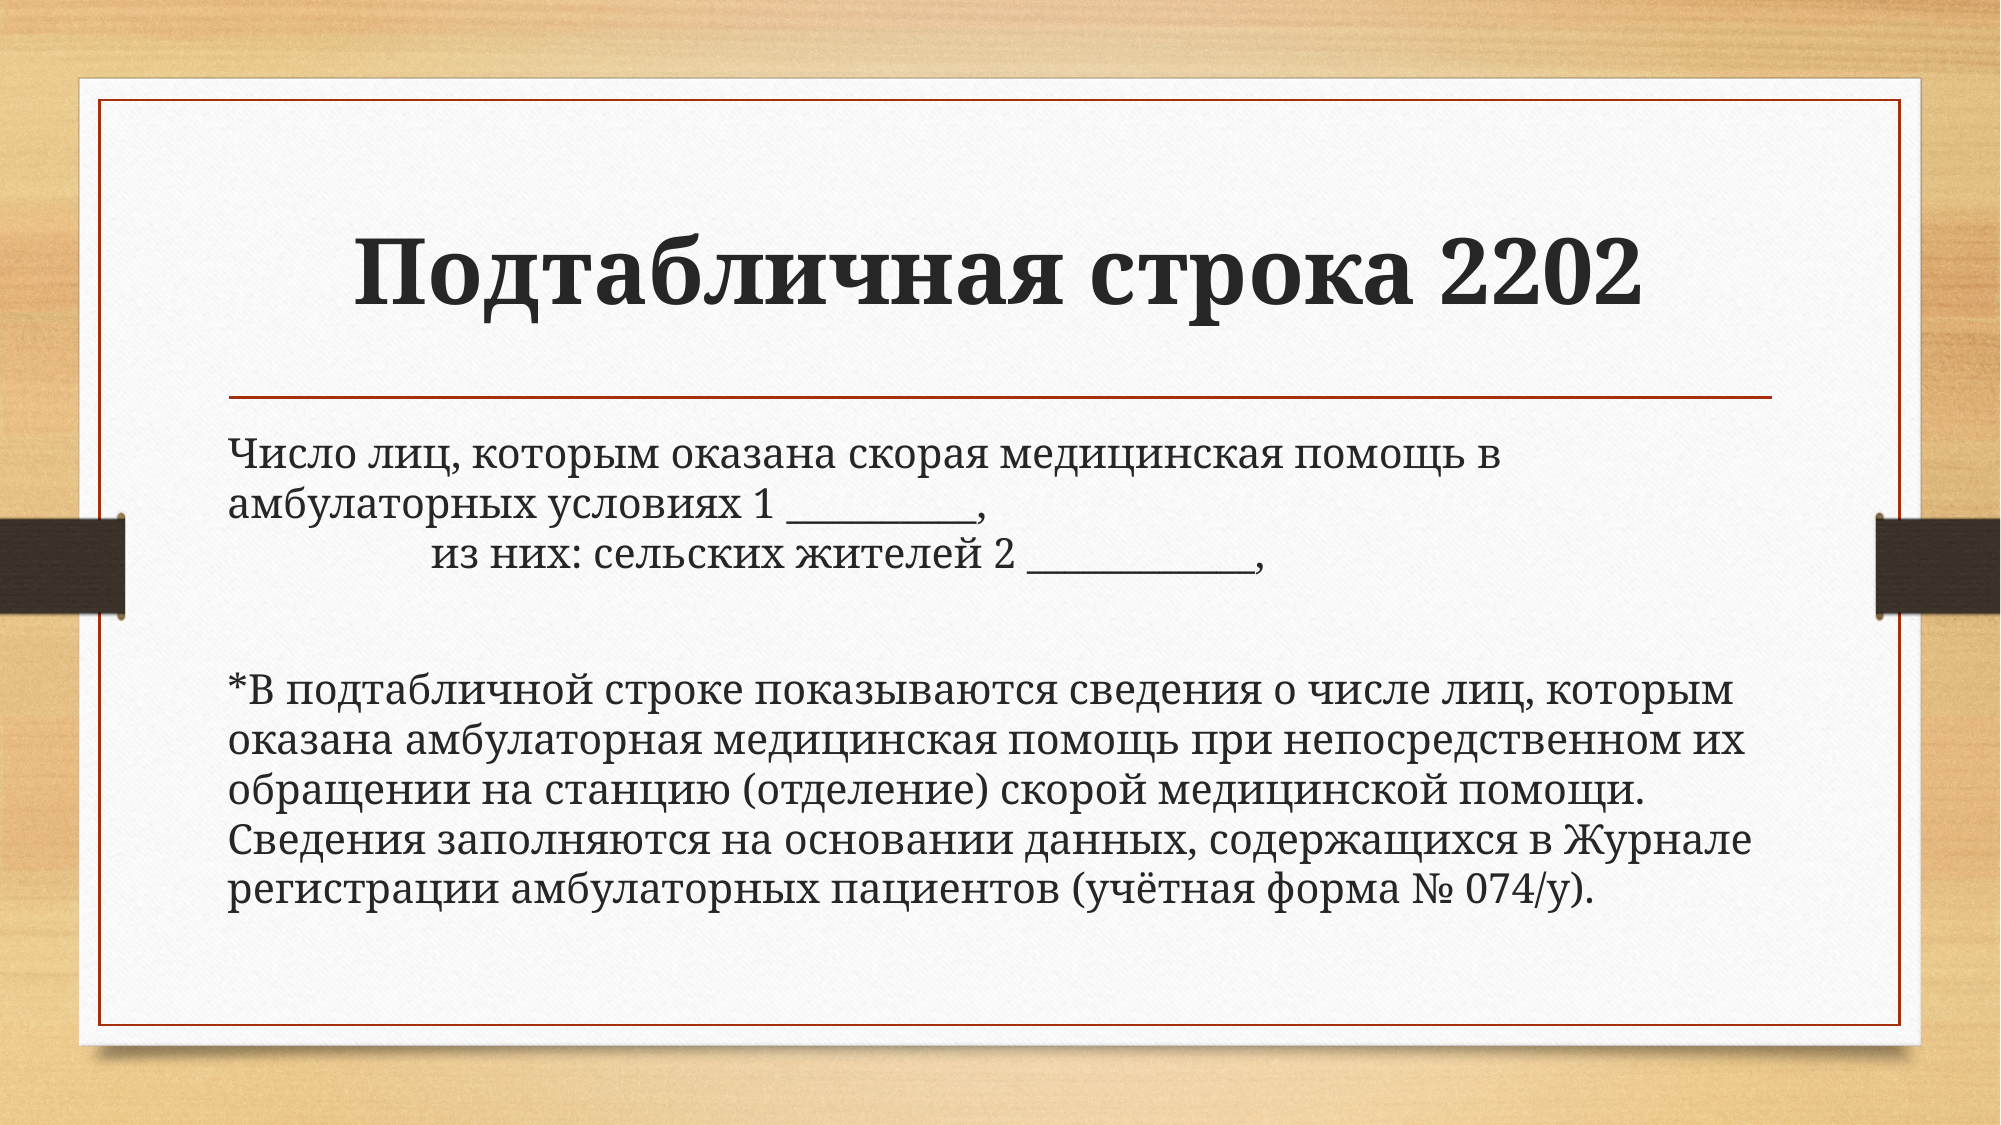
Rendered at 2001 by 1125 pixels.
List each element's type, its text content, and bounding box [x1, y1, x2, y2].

title Подтабличная строка 2202 [212, 161, 1788, 375]
picture [0, 0, 2001, 1125]
list Число лиц, которым оказана скорая медицинская помощь в амбулаторных условиях 1 __________, из них: сельских жителей 2 ____________, *В подтабличной строке показываются сведения о числе лиц, которым оказана амбулаторная медицинская помощь при непосредственном их обращении на станцию (отделение) скорой медицинской помощи. Сведения заполняются на основании данных, содержащихся в Журнале регистрации амбулаторных пациентов (учётная форма № 074/у). [212, 419, 1788, 964]
